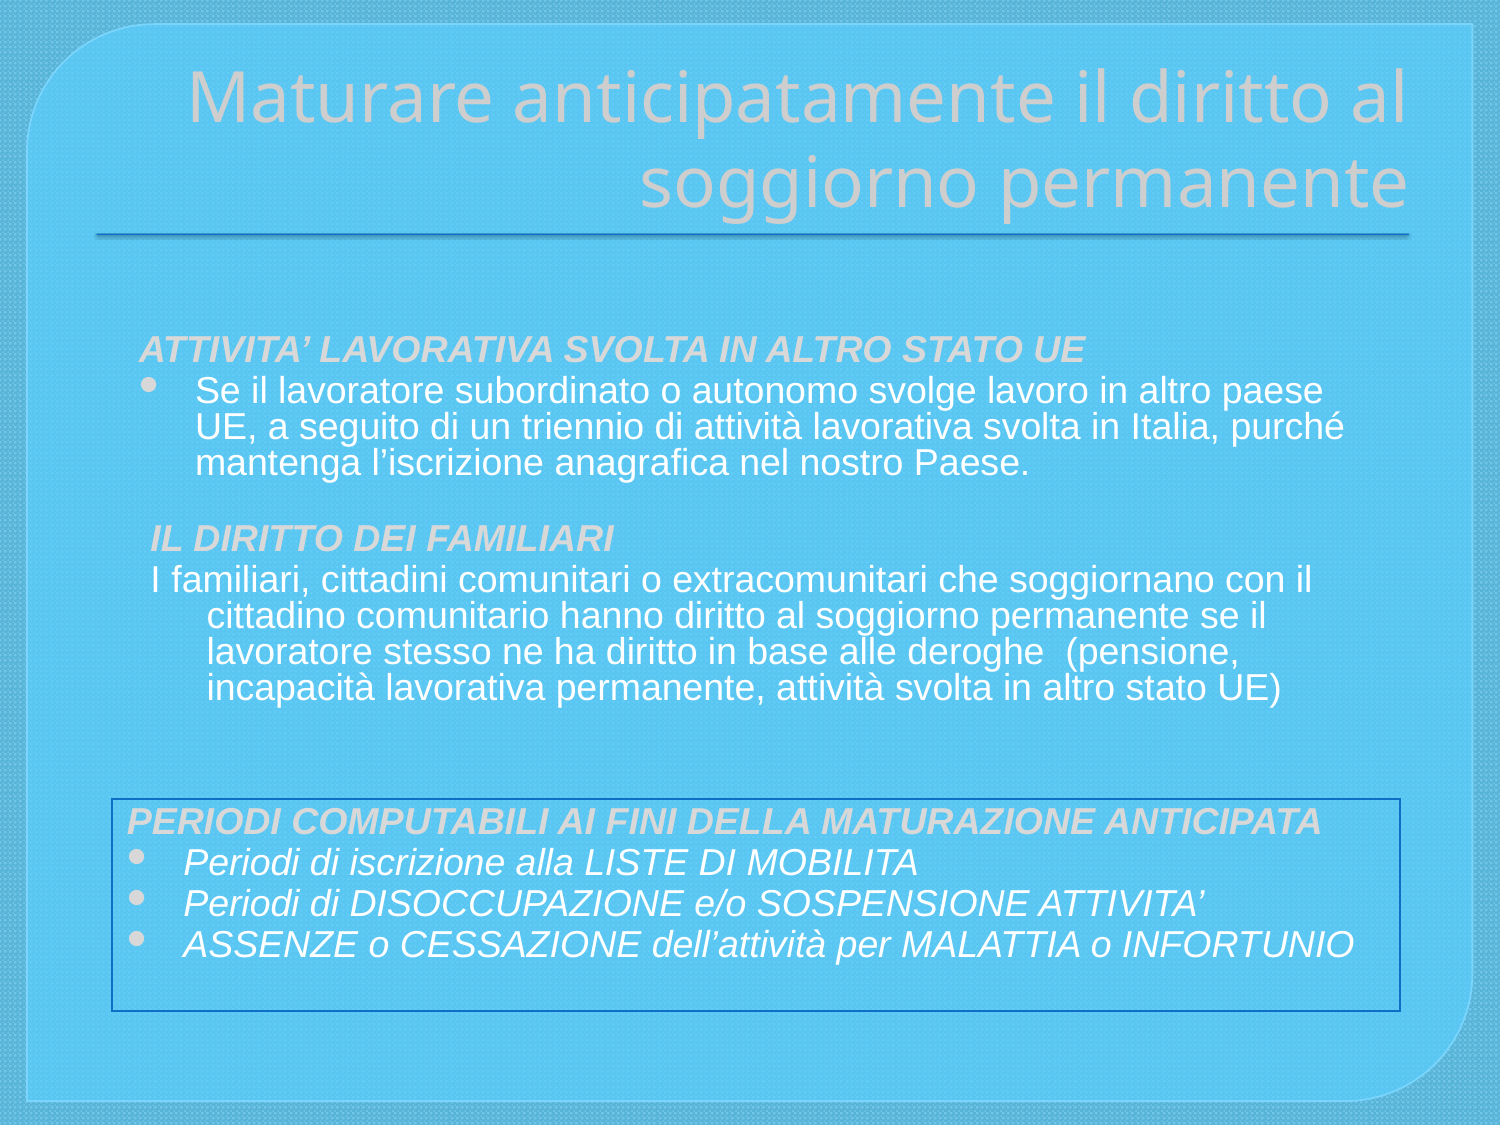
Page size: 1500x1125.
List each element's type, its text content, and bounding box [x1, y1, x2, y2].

text_box PERIODI COMPUTABILI AI FINI DELLA MATURAZIONE ANTICIPATA Periodi di iscrizione alla LISTE DI MOBILITA Periodi di DISOCCUPAZIONE e/o SOSPENSIONE ATTIVITA’ ASSENZE o CESSAZIONE dell’attività per MALATTIA o INFORTUNIO [112, 798, 1400, 1012]
text_box IL DIRITTO DEI FAMILIARI I familiari, cittadini comunitari o extracomunitari che soggiornano con il cittadino comunitario hanno diritto al soggiorno permanente se il lavoratore stesso ne ha diritto in base alle deroghe (pensione, incapacità lavorativa permanente, attività svolta in altro stato UE) [135, 515, 1399, 717]
text_box ATTIVITA’ LAVORATIVA SVOLTA IN ALTRO STATO UE Se il lavoratore subordinato o autonomo svolge lavoro in altro paese UE, a seguito di un triennio di attività lavorativa svolta in Italia, purché mantenga l’iscrizione anagrafica nel nostro Paese. [123, 326, 1387, 527]
title Maturare anticipatamente il diritto al soggiorno permanente [75, 41, 1425, 230]
